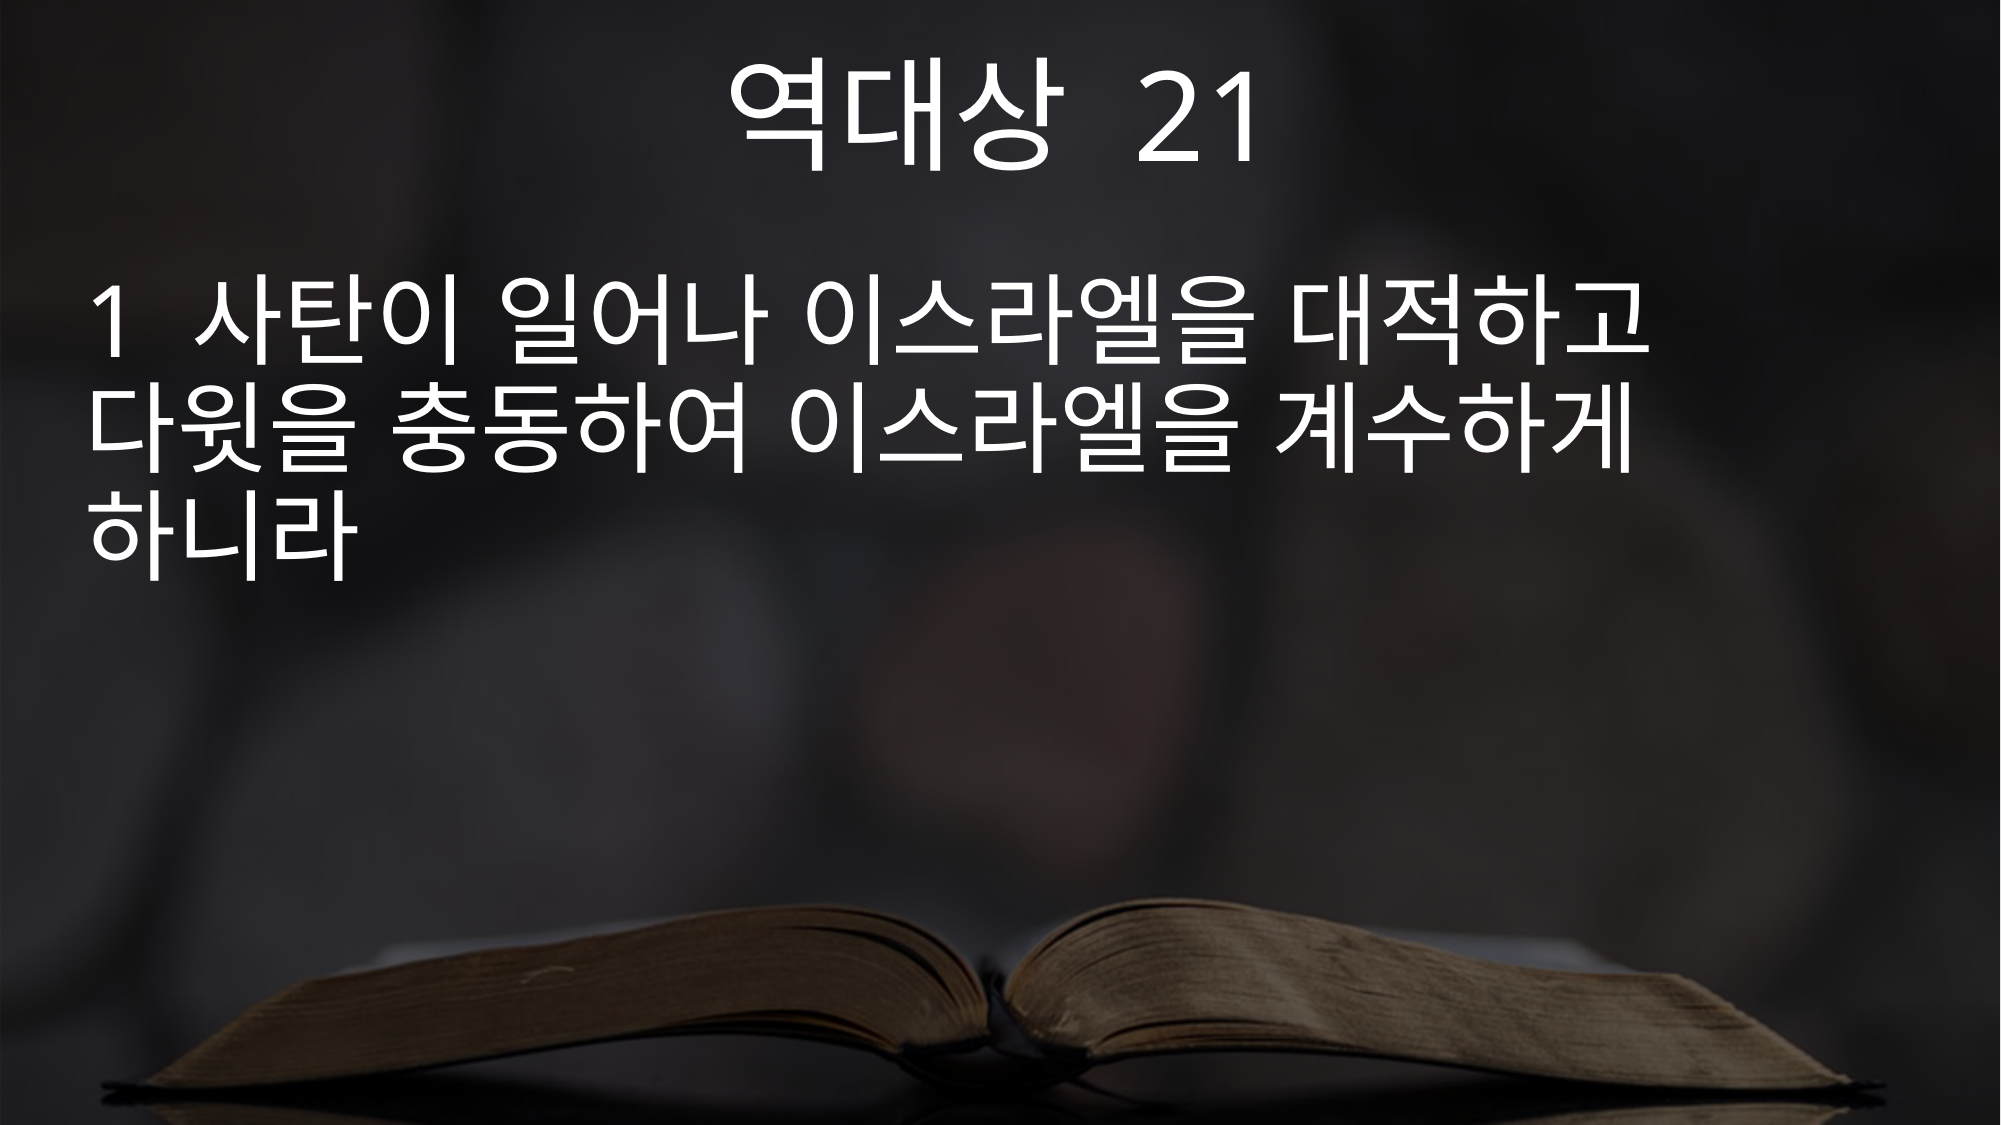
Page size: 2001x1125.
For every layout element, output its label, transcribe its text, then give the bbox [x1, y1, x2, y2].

picture [0, 0, 2001, 1125]
footer 역대상 21 [0, 32, 2000, 192]
list 1 사탄이 일어나 이스라엘을 대적하고 다윗을 충동하여 이스라엘을 계수하게 하니라 [69, 263, 1953, 423]
